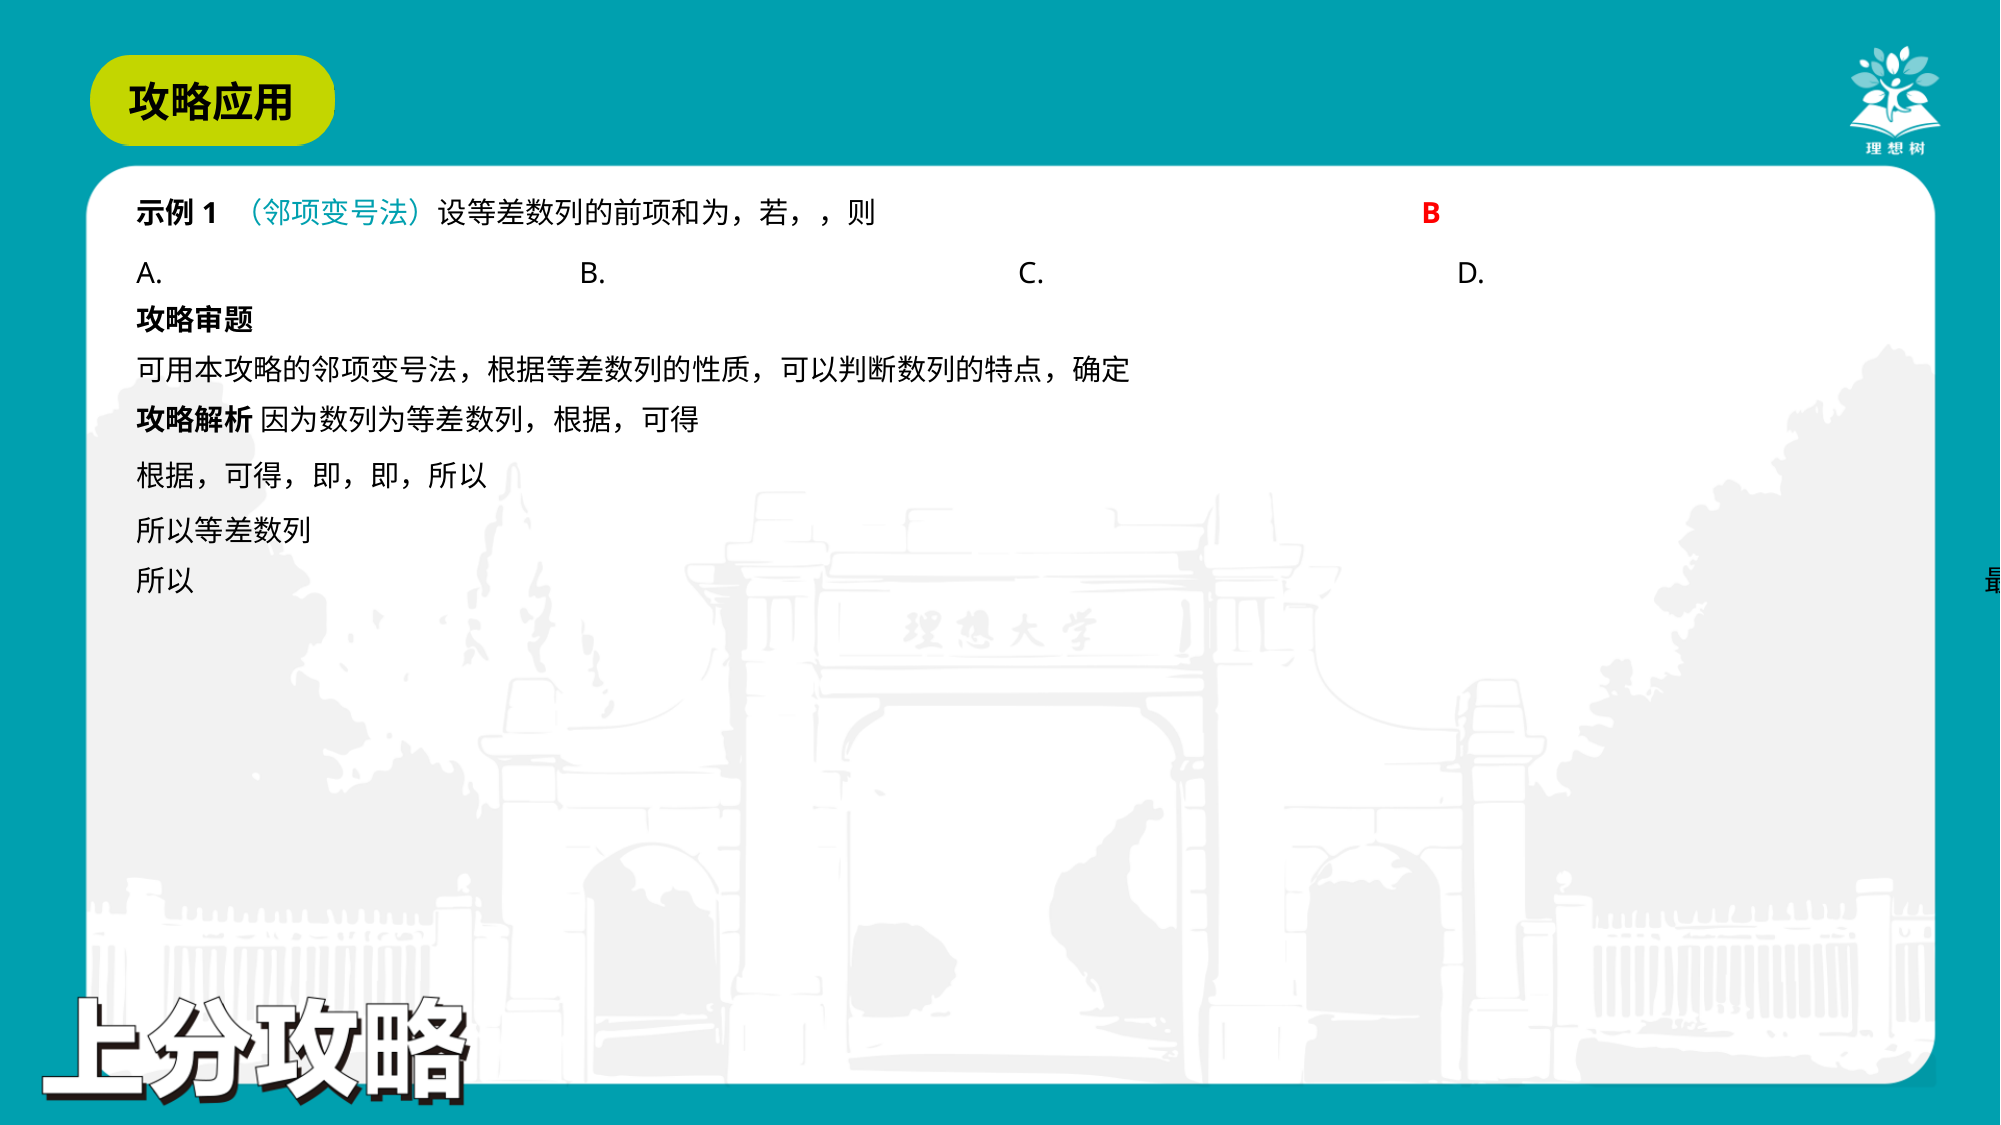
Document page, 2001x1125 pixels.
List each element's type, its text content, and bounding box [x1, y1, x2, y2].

picture [0, 0, 2000, 1125]
text_box B [1413, 176, 1449, 223]
